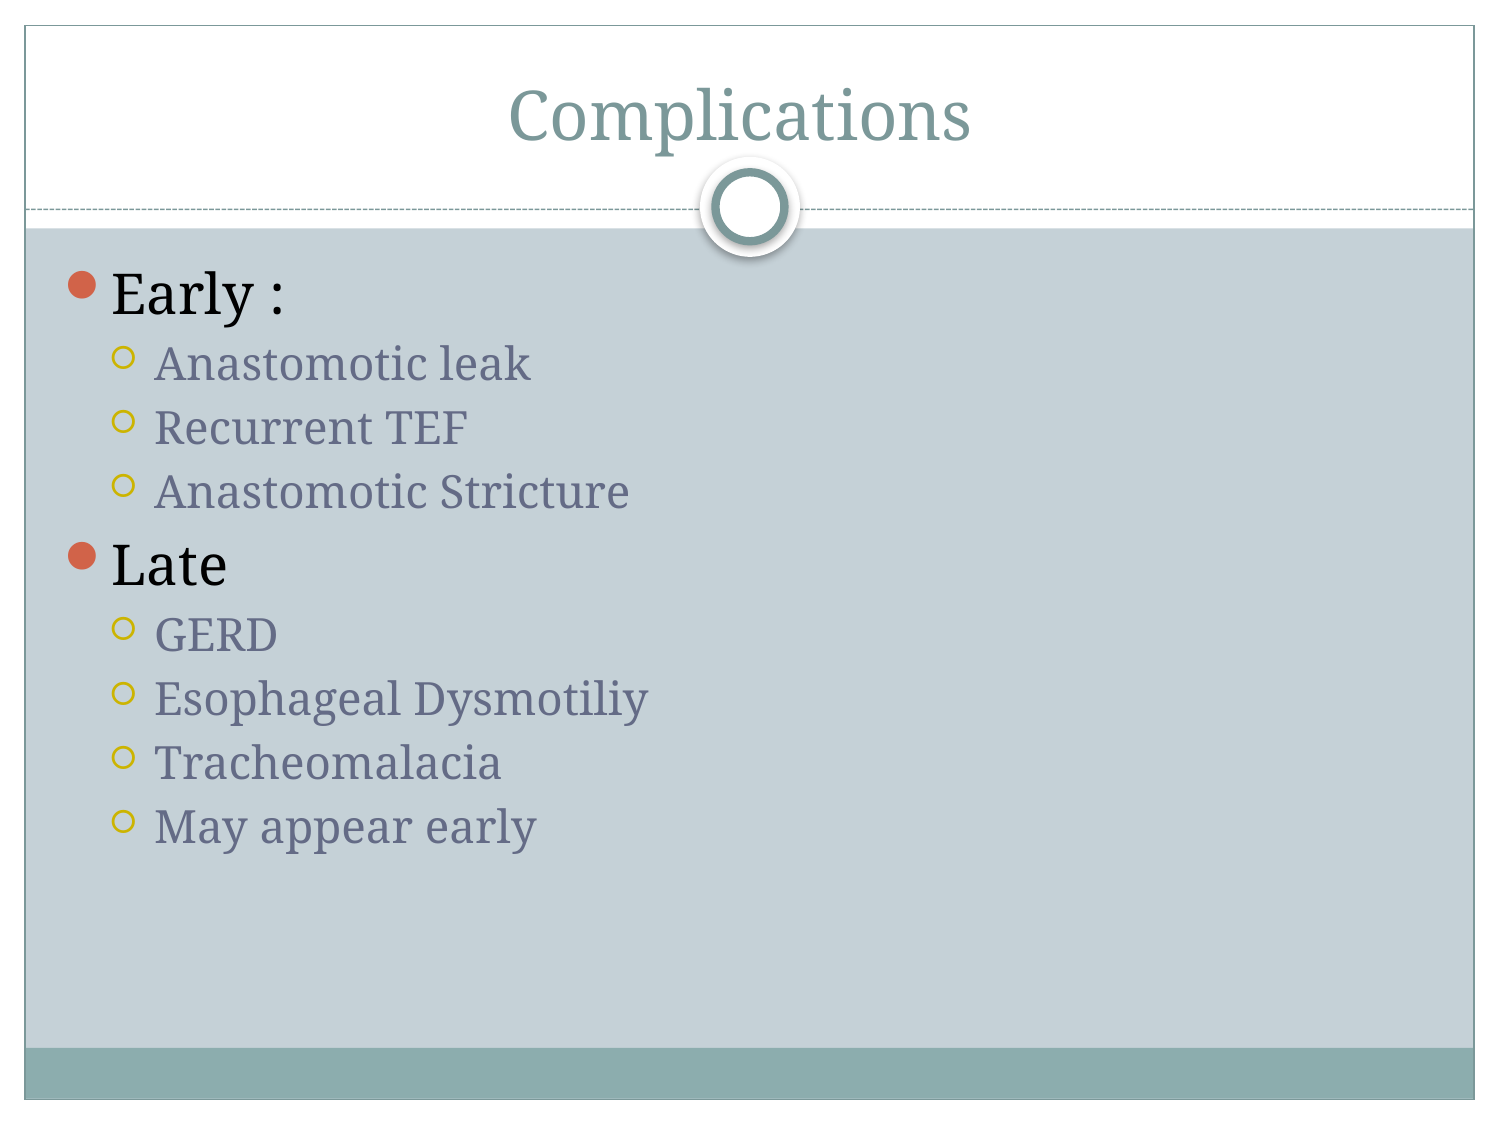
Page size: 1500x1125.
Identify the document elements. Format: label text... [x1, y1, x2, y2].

list Early : Anastomotic leak Recurrent TEF Anastomotic Stricture Late GERD Esophageal Dysmotiliy Tracheomalacia May appear early [49, 250, 1445, 1001]
title Complications [49, 37, 1450, 162]
